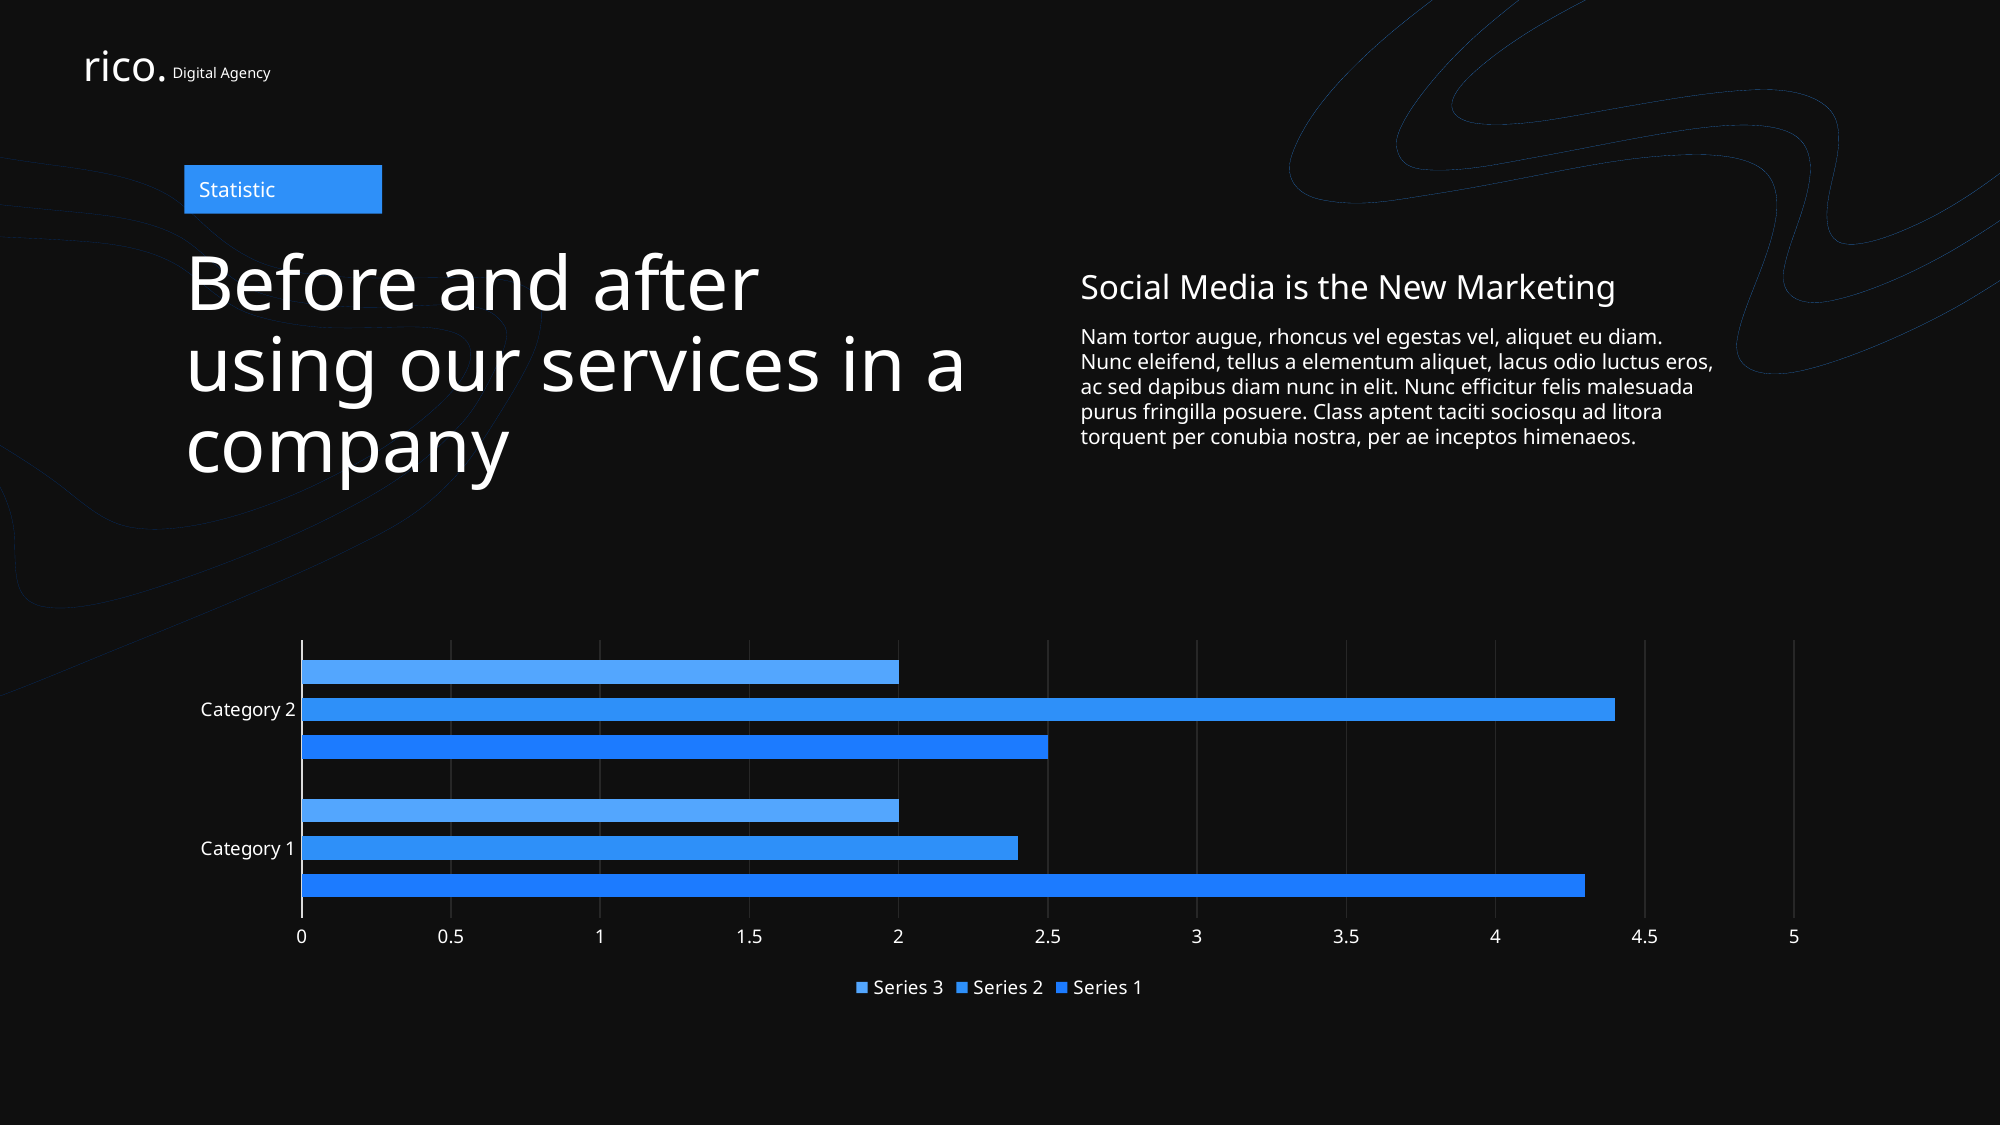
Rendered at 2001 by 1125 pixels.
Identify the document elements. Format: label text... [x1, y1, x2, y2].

list Social Media is the New Marketing [1065, 259, 1568, 315]
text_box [0, 71, 418, 809]
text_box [1568, 0, 2000, 591]
chart [167, 632, 1834, 1007]
title Before and after using our services in a company [418, 238, 986, 527]
list Nam tortor augue, rhoncus vel egestas vel, aliquet eu diam. Nunc eleifend, tellus a elementum aliquet, lacus odio luctus eros, ac sed dapibus diam nunc in elit. Nunc efficitur felis malesuada purus fringilla posuere. Class aptent taciti sociosqu ad litora torquent per conubia nostra, per ae inceptos himenaeos. [1065, 316, 1568, 458]
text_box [66, 32, 310, 99]
